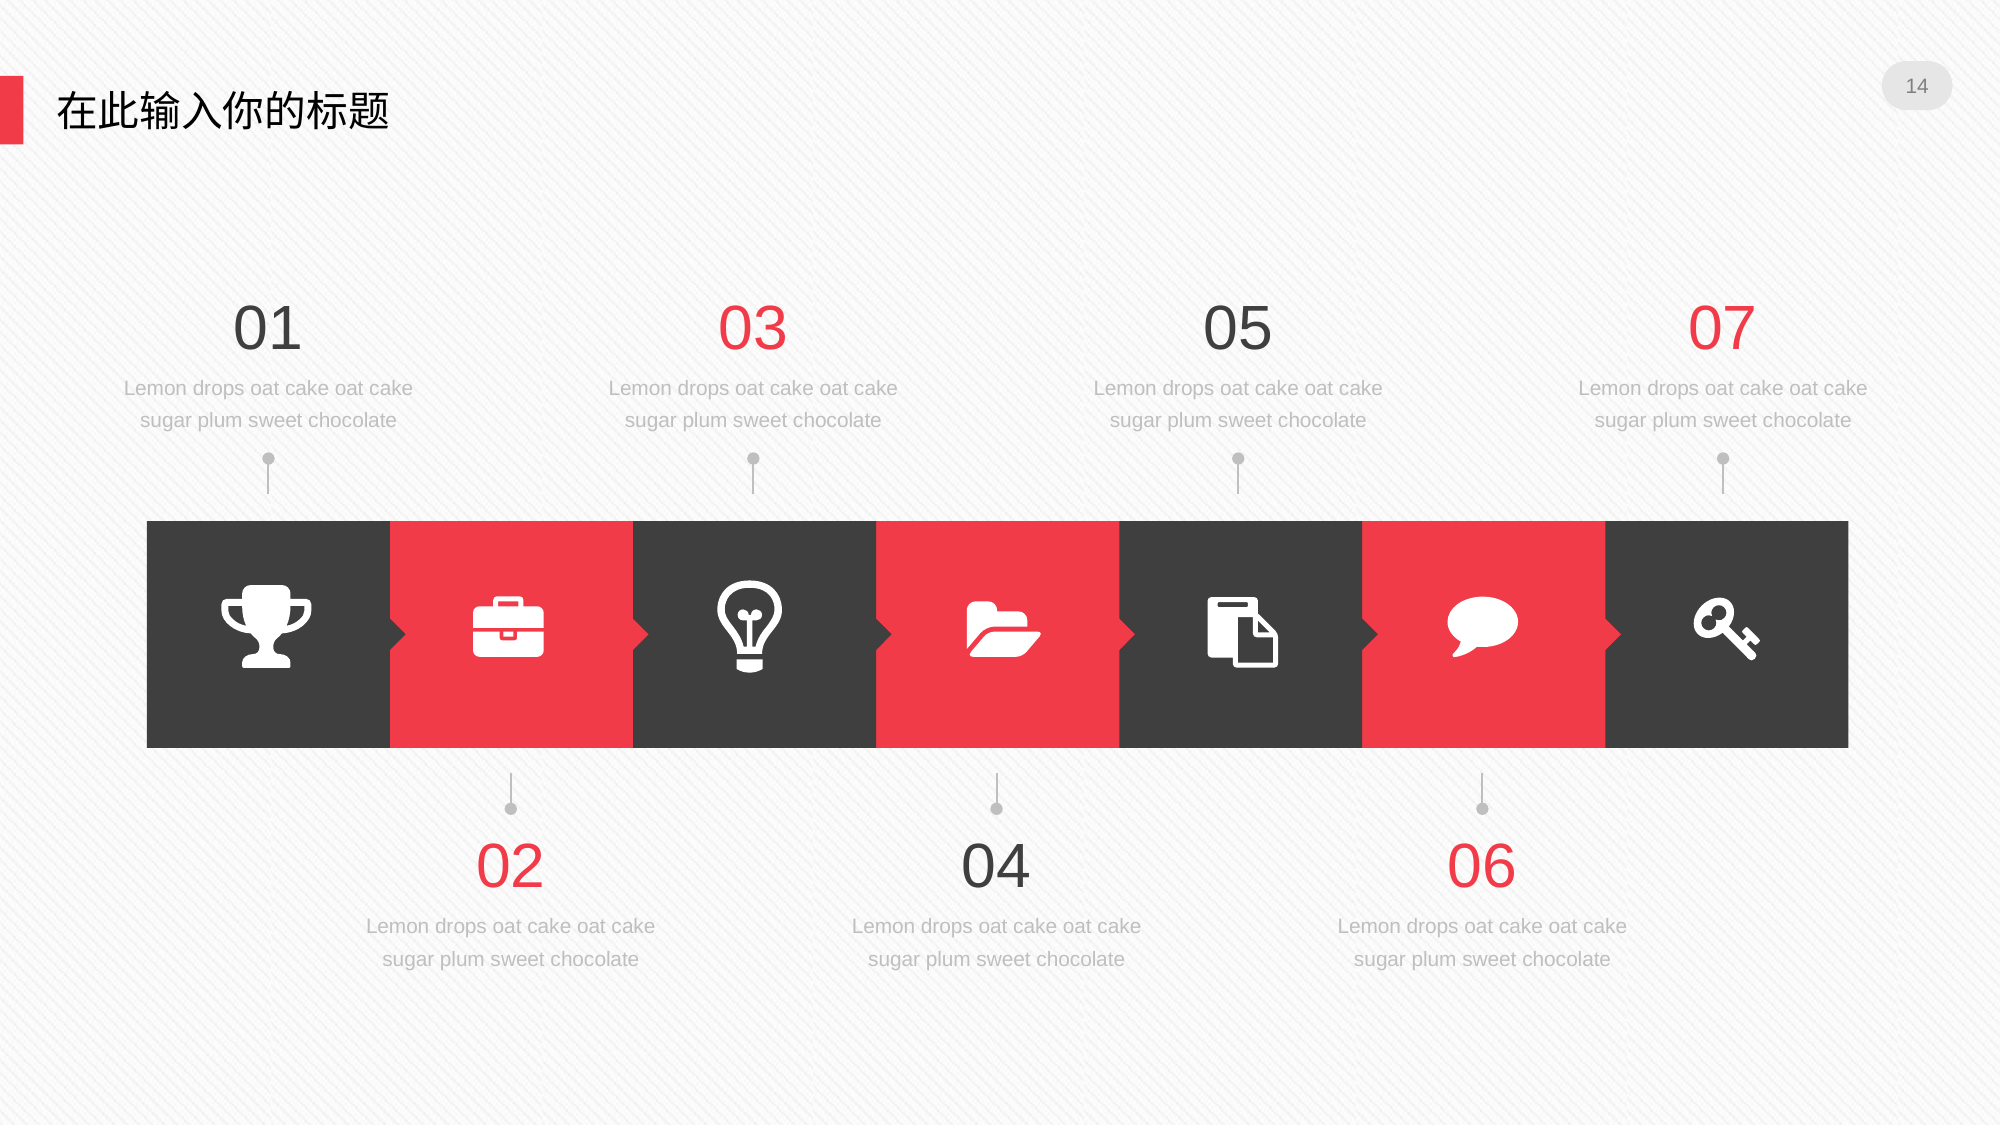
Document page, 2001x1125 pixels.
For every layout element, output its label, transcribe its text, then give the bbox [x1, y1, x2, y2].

text_box [473, 631, 544, 657]
text_box [634, 520, 877, 749]
text_box 03 [718, 286, 789, 362]
text_box [1120, 520, 1363, 749]
text_box [736, 659, 763, 673]
text_box Lemon drops oat cake oat cake sugar plum sweet chocolate [359, 905, 663, 1016]
text_box [1447, 596, 1519, 658]
slide_number 14 [1881, 53, 1953, 118]
text_box Lemon drops oat cake oat cake sugar plum sweet chocolate [601, 366, 905, 477]
text_box 05 [1203, 286, 1274, 362]
text_box [717, 580, 782, 654]
text_box [1322, 605, 1380, 663]
text_box [1207, 597, 1279, 668]
text_box [1565, 605, 1623, 663]
picture [0, 0, 2001, 1125]
text_box 07 [1688, 286, 1758, 362]
text_box [1606, 520, 1849, 749]
text_box [146, 520, 391, 749]
text_box Lemon drops oat cake oat cake sugar plum sweet chocolate [116, 366, 420, 477]
text_box 04 [961, 825, 1032, 901]
text_box [836, 605, 894, 663]
text_box 在此输入你的标题 [41, 82, 668, 152]
text_box Lemon drops oat cake oat cake sugar plum sweet chocolate [1330, 905, 1634, 1016]
text_box Lemon drops oat cake oat cake sugar plum sweet chocolate [845, 905, 1148, 1016]
text_box 02 [475, 825, 546, 901]
text_box 06 [1447, 825, 1518, 901]
text_box Lemon drops oat cake oat cake sugar plum sweet chocolate [1086, 366, 1390, 477]
text_box [1363, 520, 1606, 749]
text_box [966, 601, 1028, 649]
text_box [877, 520, 1120, 749]
text_box [391, 520, 634, 749]
text_box [1079, 605, 1137, 663]
text_box [473, 596, 544, 628]
text_box [969, 631, 1041, 657]
text_box [1693, 597, 1761, 661]
text_box [350, 605, 408, 663]
text_box 01 [233, 286, 304, 362]
text_box [593, 605, 651, 663]
text_box [221, 585, 312, 668]
text_box Lemon drops oat cake oat cake sugar plum sweet chocolate [1571, 366, 1875, 477]
